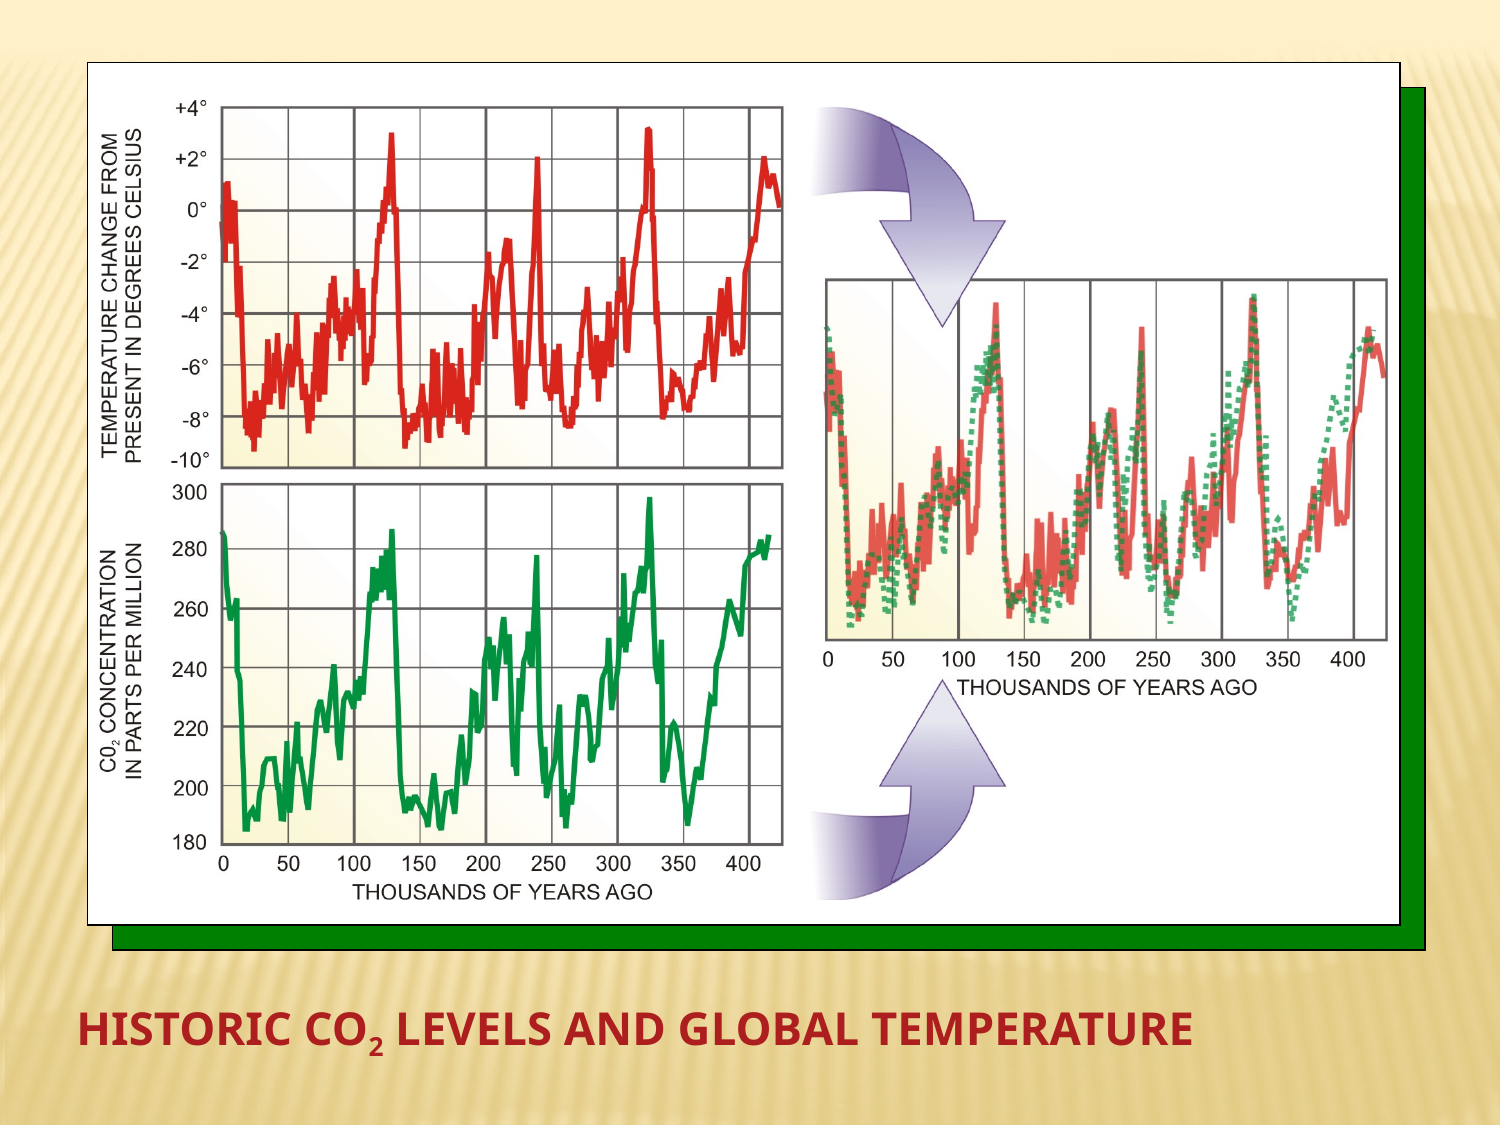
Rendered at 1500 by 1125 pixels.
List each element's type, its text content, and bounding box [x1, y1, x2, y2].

text_box [112, 87, 1425, 950]
text_box Historic CO2 Levels and Global Temperature [50, 975, 1450, 1088]
text_box [87, 62, 1400, 925]
picture [99, 100, 1388, 901]
